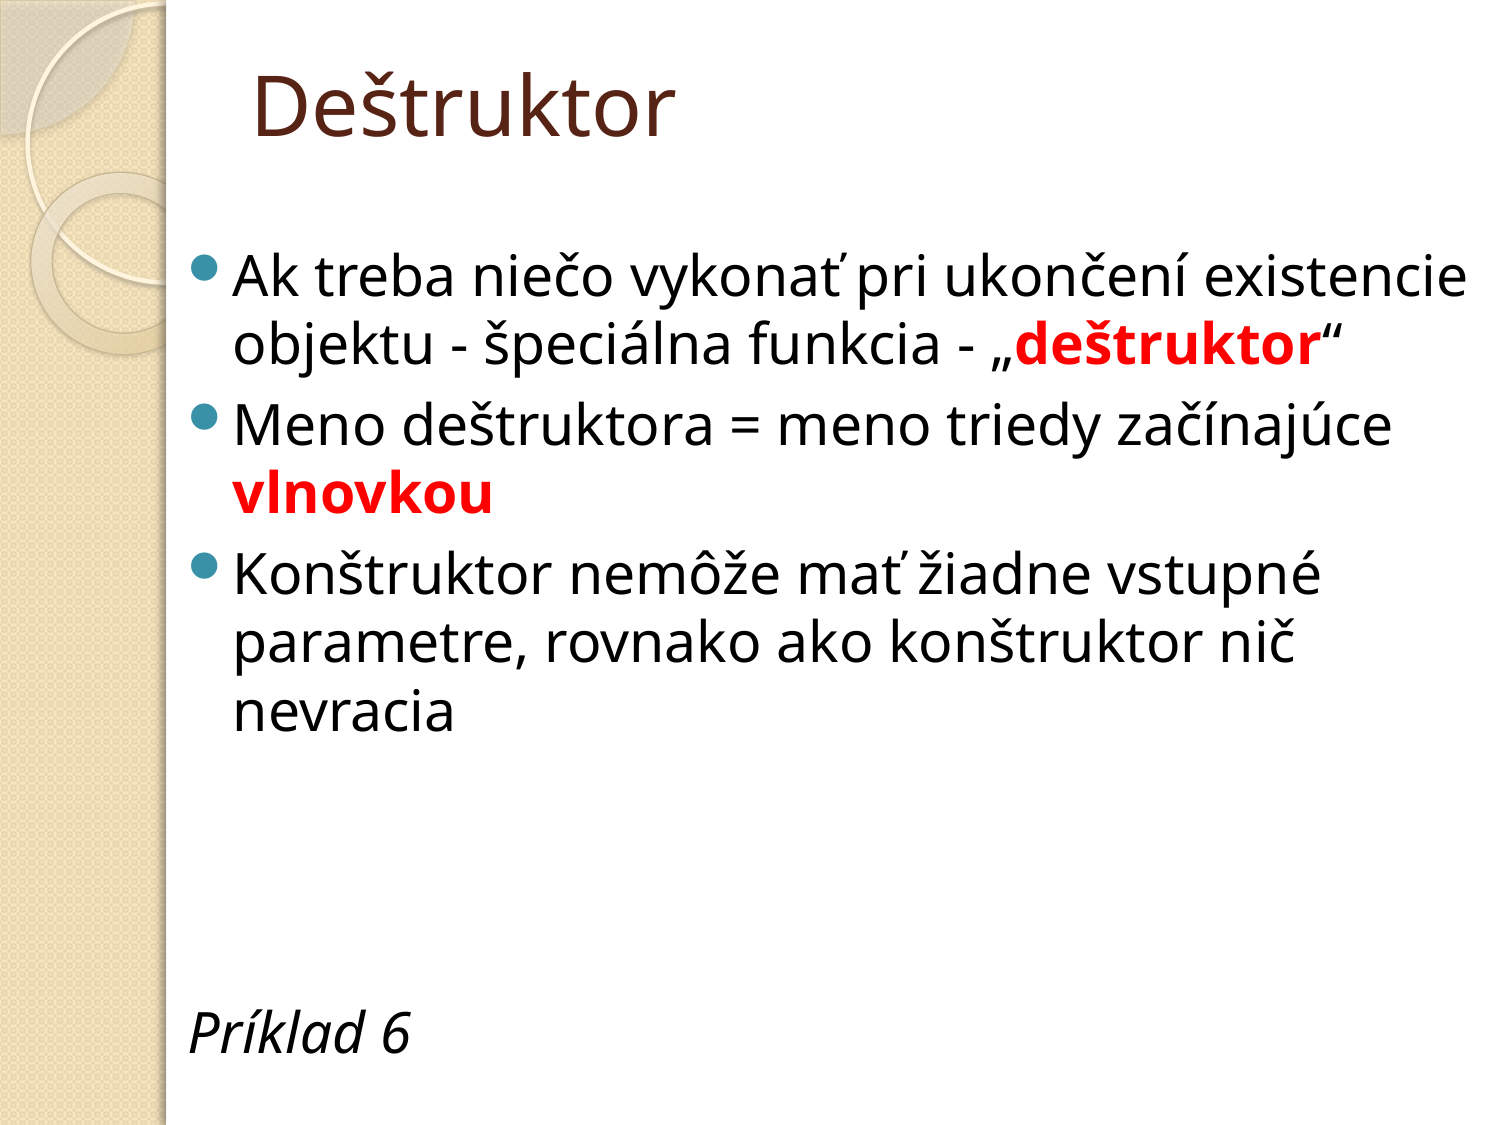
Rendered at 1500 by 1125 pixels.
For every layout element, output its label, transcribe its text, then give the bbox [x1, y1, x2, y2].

title Deštruktor [235, 45, 1466, 161]
list Ak treba niečo vykonať pri ukončení existencie objektu - špeciálna funkcia - „deštruktor“ Meno deštruktora = meno triedy začínajúce vlnovkou Konštruktor nemôže mať žiadne vstupné parametre, rovnako ako konštruktor nič nevracia Príklad 6 [159, 231, 1500, 1125]
